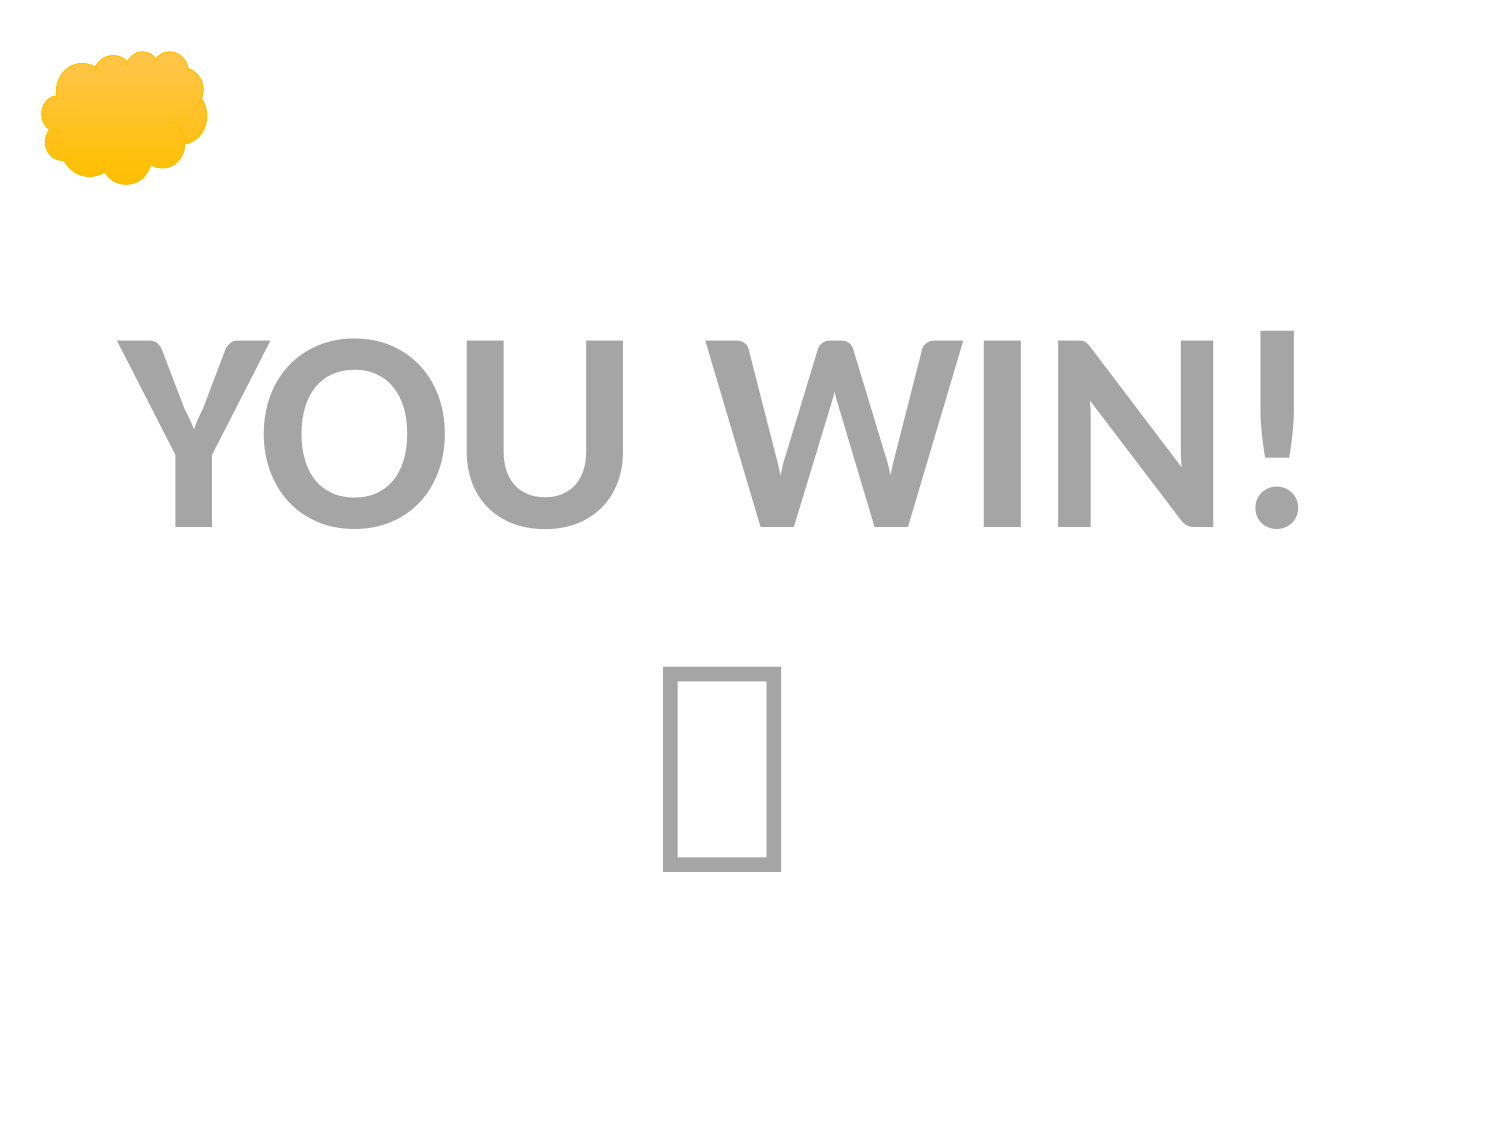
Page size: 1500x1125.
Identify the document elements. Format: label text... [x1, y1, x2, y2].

text_box [41, 51, 208, 185]
text_box YOU WIN!  [72, 232, 1372, 937]
